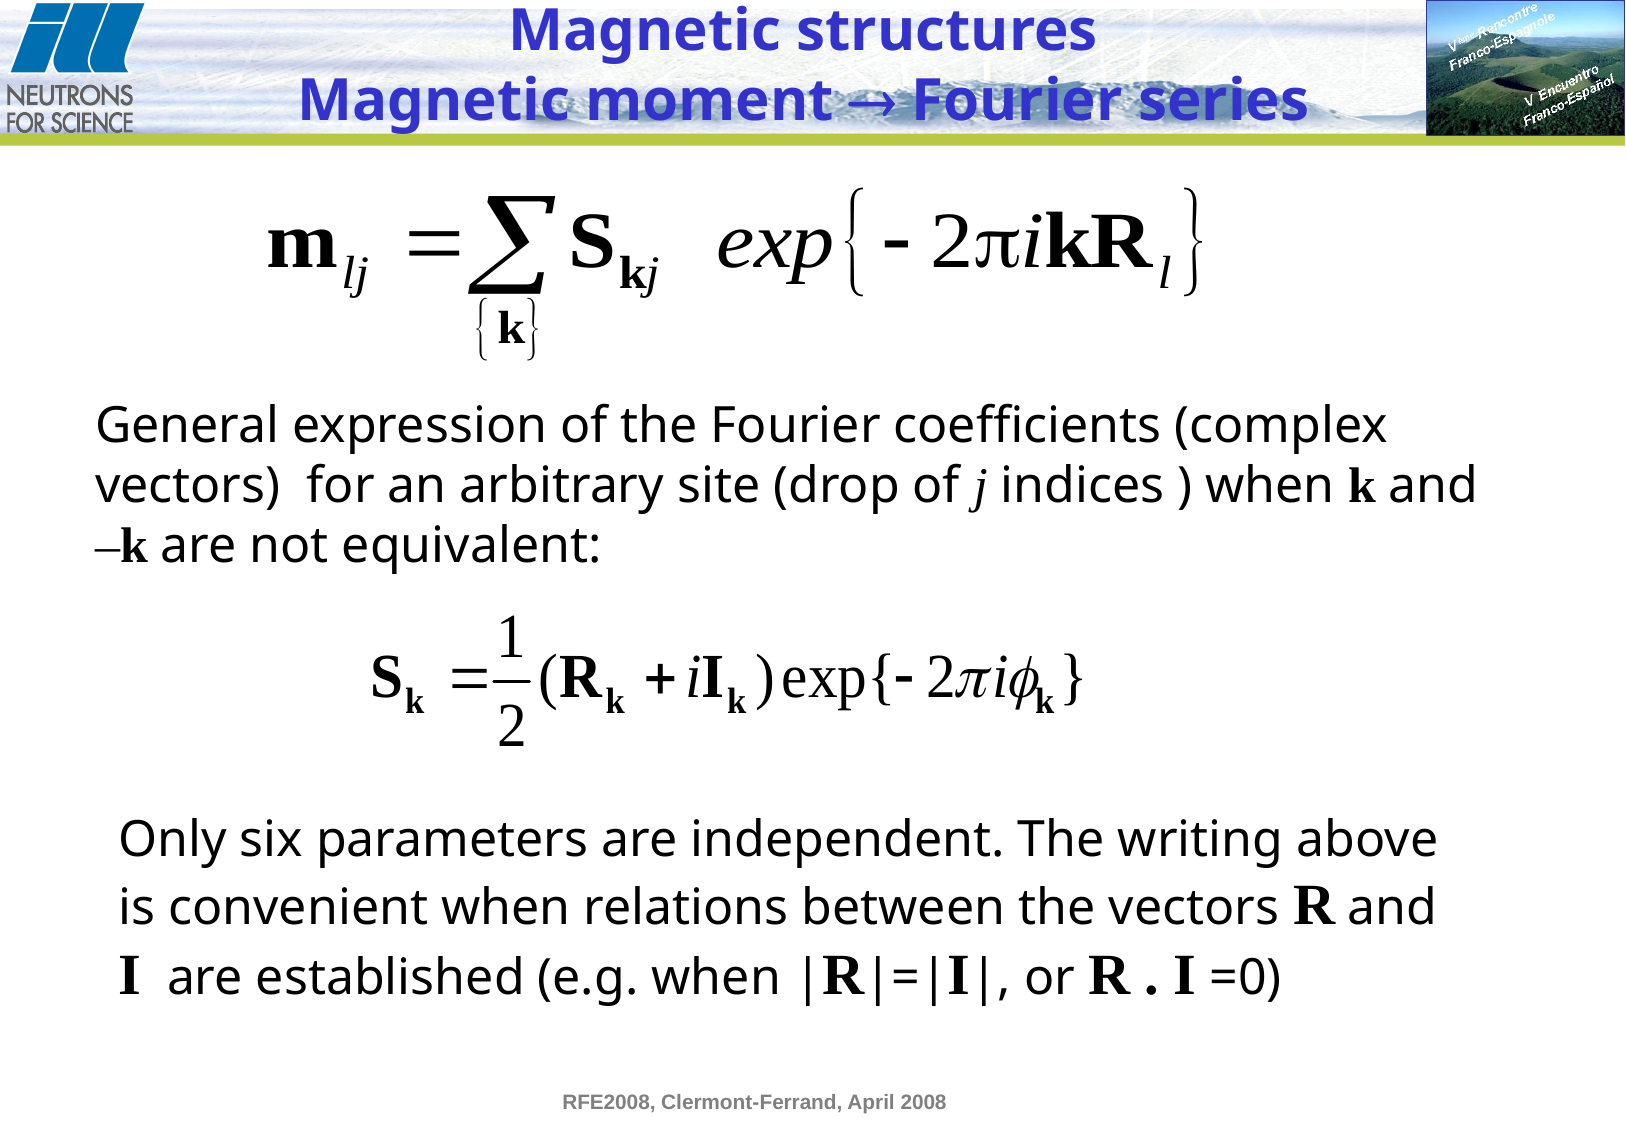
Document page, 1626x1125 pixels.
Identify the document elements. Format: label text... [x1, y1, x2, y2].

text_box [255, 180, 1235, 375]
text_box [363, 597, 1096, 761]
picture [0, 0, 1625, 136]
text_box Only six parameters are independent. The writing above is convenient when relations between the vectors R and I are established (e.g. when |R|=|I|, or R . I =0) [103, 798, 1486, 1014]
text_box General expression of the Fourier coefficients (complex vectors) for an arbitrary site (drop of j indices ) when k and –k are not equivalent: [80, 385, 1522, 581]
title Magnetic structures Magnetic moment  Fourier series [115, 12, 1491, 113]
